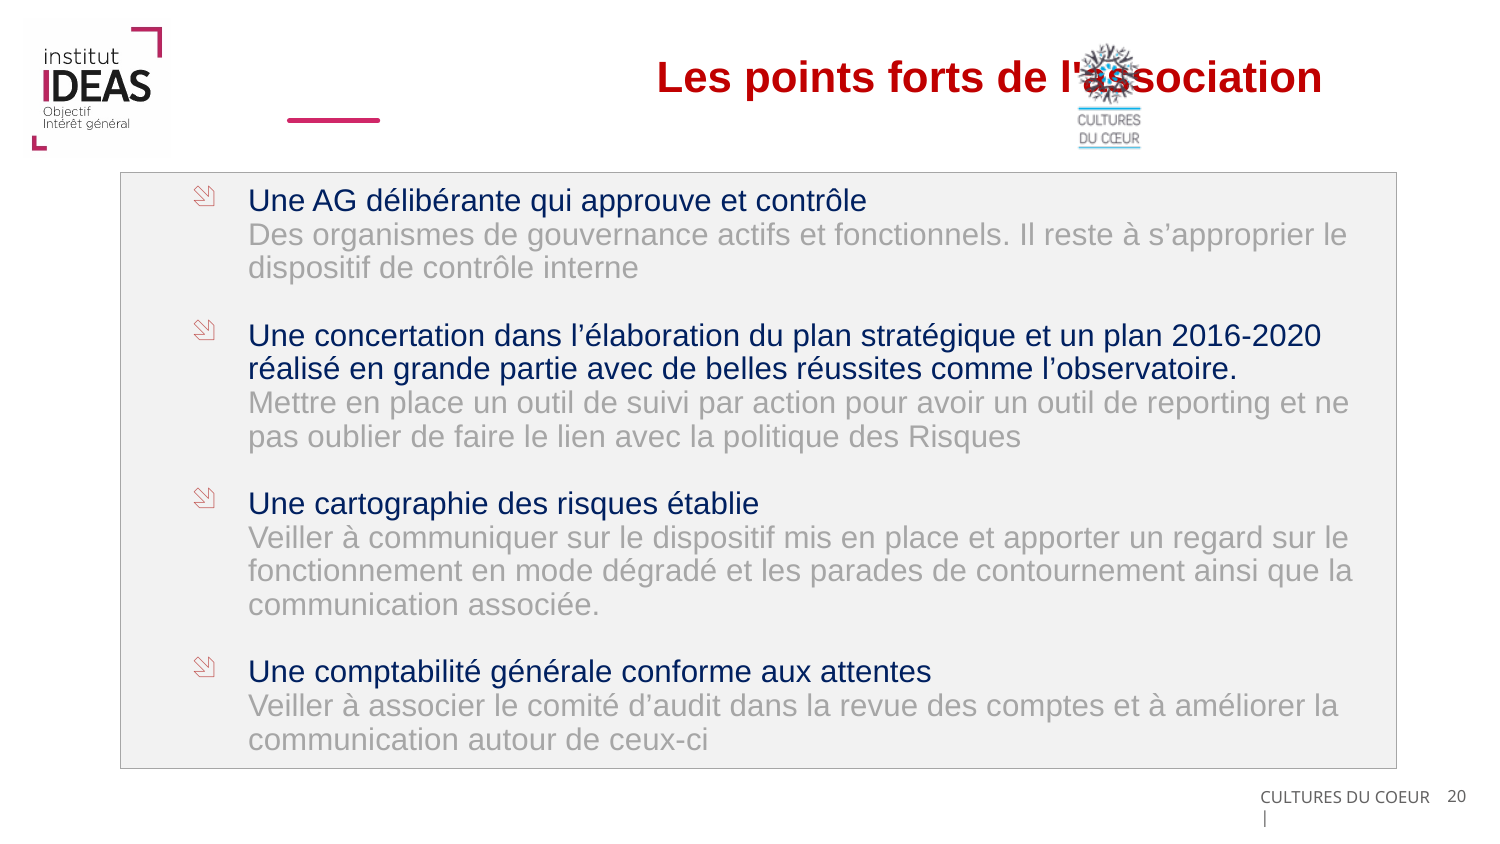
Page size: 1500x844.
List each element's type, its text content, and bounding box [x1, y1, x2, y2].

text_box Une AG délibérante qui approuve et contrôle Des organismes de gouvernance actifs et fonctionnels. Il reste à s’approprier le dispositif de contrôle interne Une concertation dans l’élaboration du plan stratégique et un plan 2016-2020 réalisé en grande partie avec de belles réussites comme l’observatoire. Mettre en place un outil de suivi par action pour avoir un outil de reporting et ne pas oublier de faire le lien avec la politique des Risques Une cartographie des risques établie Veiller à communiquer sur le dispositif mis en place et apporter un regard sur le fonctionnement en mode dégradé et les parades de contournement ainsi que la communication associée. Une comptabilité générale conforme aux attentes Veiller à associer le comité d’audit dans la revue des comptes et à améliorer la communication autour de ceux-ci [120, 172, 1397, 769]
picture [23, 18, 171, 158]
picture [1074, 40, 1144, 154]
text_box Les points forts de l'association [191, 40, 1073, 135]
slide_number 20 [1391, 764, 1482, 830]
text_box Les points forts de l'association [1144, 40, 1397, 135]
